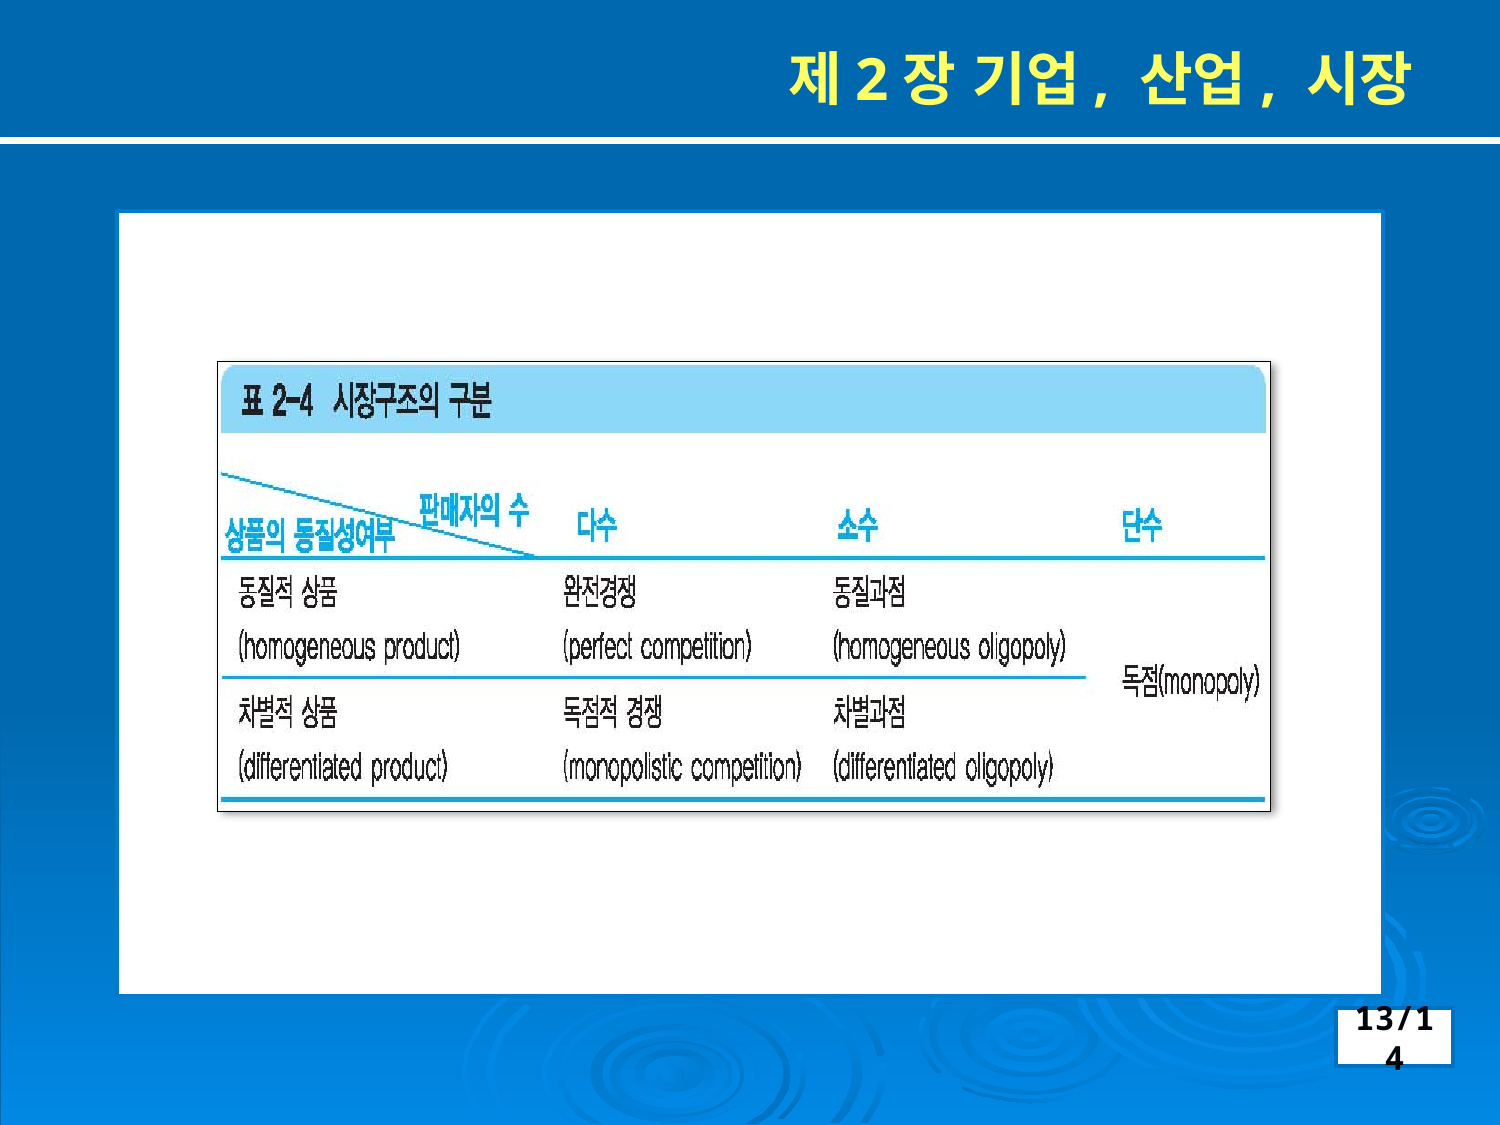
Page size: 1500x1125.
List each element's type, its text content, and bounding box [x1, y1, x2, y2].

text_box [115, 209, 1385, 998]
text_box 13/14 [1334, 1006, 1455, 1068]
picture [218, 361, 1270, 811]
text_box [0, 137, 1500, 144]
text_box 제2장 기업, 산업, 시장 [773, 35, 1443, 120]
